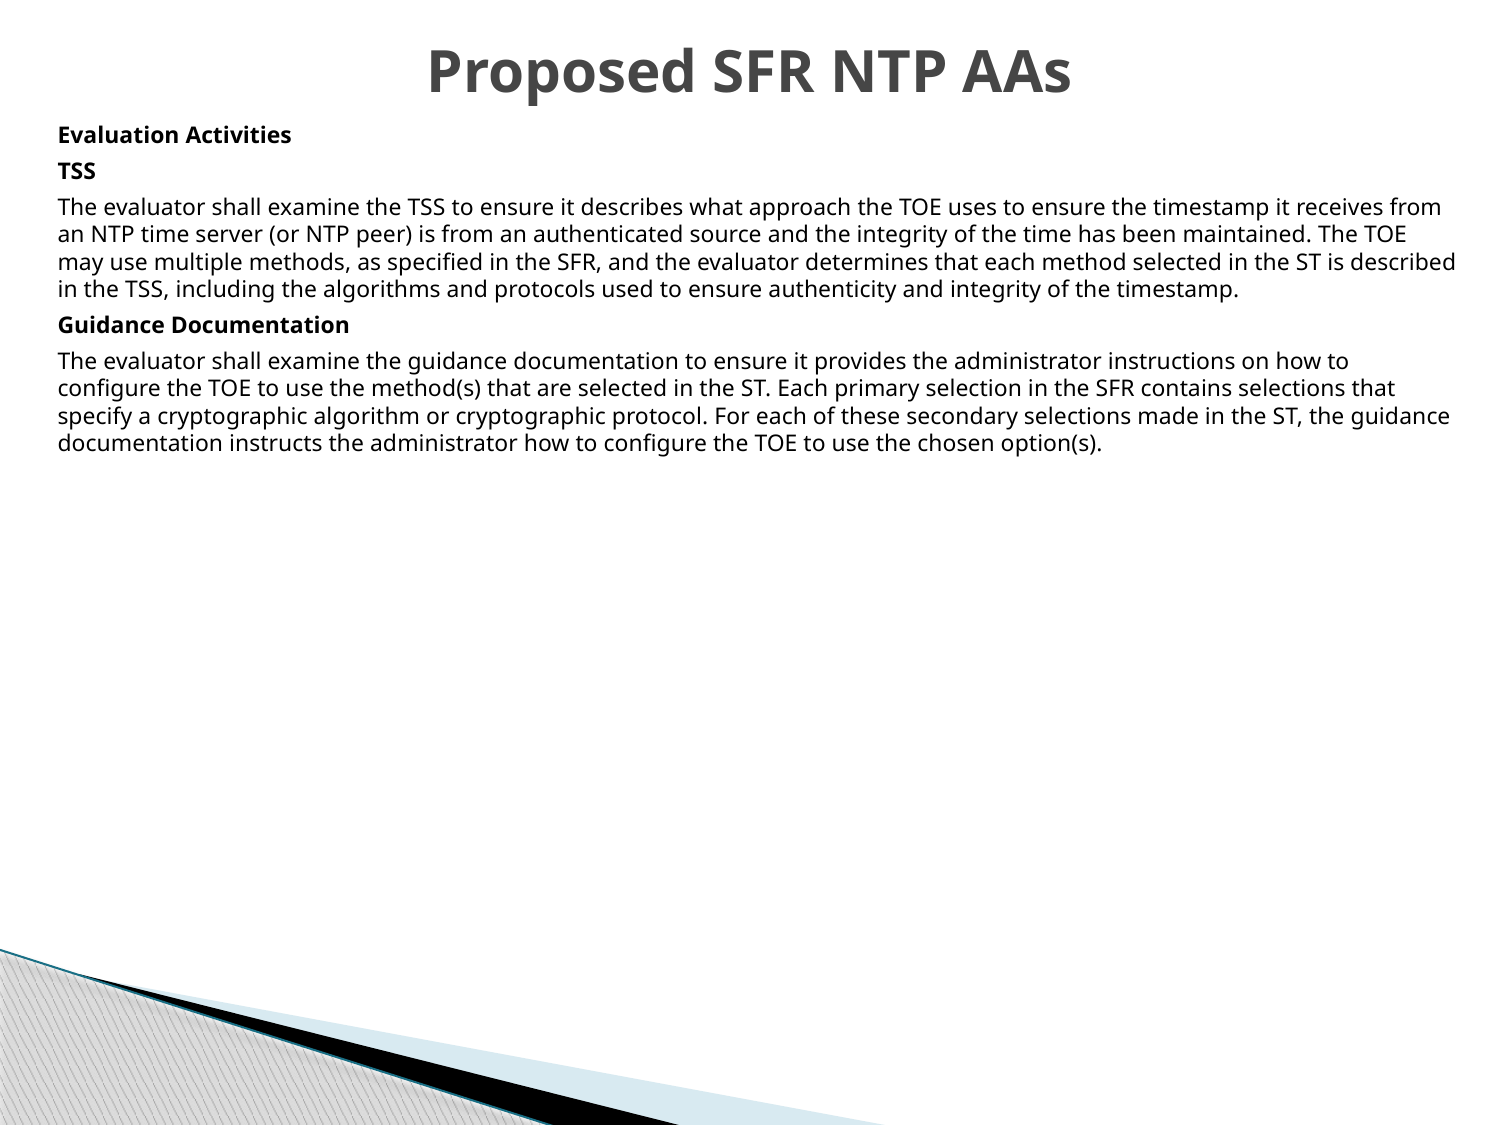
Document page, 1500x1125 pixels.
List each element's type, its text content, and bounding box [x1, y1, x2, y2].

list Evaluation Activities TSS The evaluator shall examine the TSS to ensure it describes what approach the TOE uses to ensure the timestamp it receives from an NTP time server (or NTP peer) is from an authenticated source and the integrity of the time has been maintained. The TOE may use multiple methods, as specified in the SFR, and the evaluator determines that each method selected in the ST is described in the TSS, including the algorithms and protocols used to ensure authenticity and integrity of the timestamp. Guidance Documentation The evaluator shall examine the guidance documentation to ensure it provides the administrator instructions on how to configure the TOE to use the method(s) that are selected in the ST. Each primary selection in the SFR contains selections that specify a cryptographic algorithm or cryptographic protocol. For each of these secondary selections made in the ST, the guidance documentation instructs the administrator how to configure the TOE to use the chosen option(s). [24, 113, 1475, 613]
title Proposed SFR NTP AAs [74, 24, 1425, 113]
